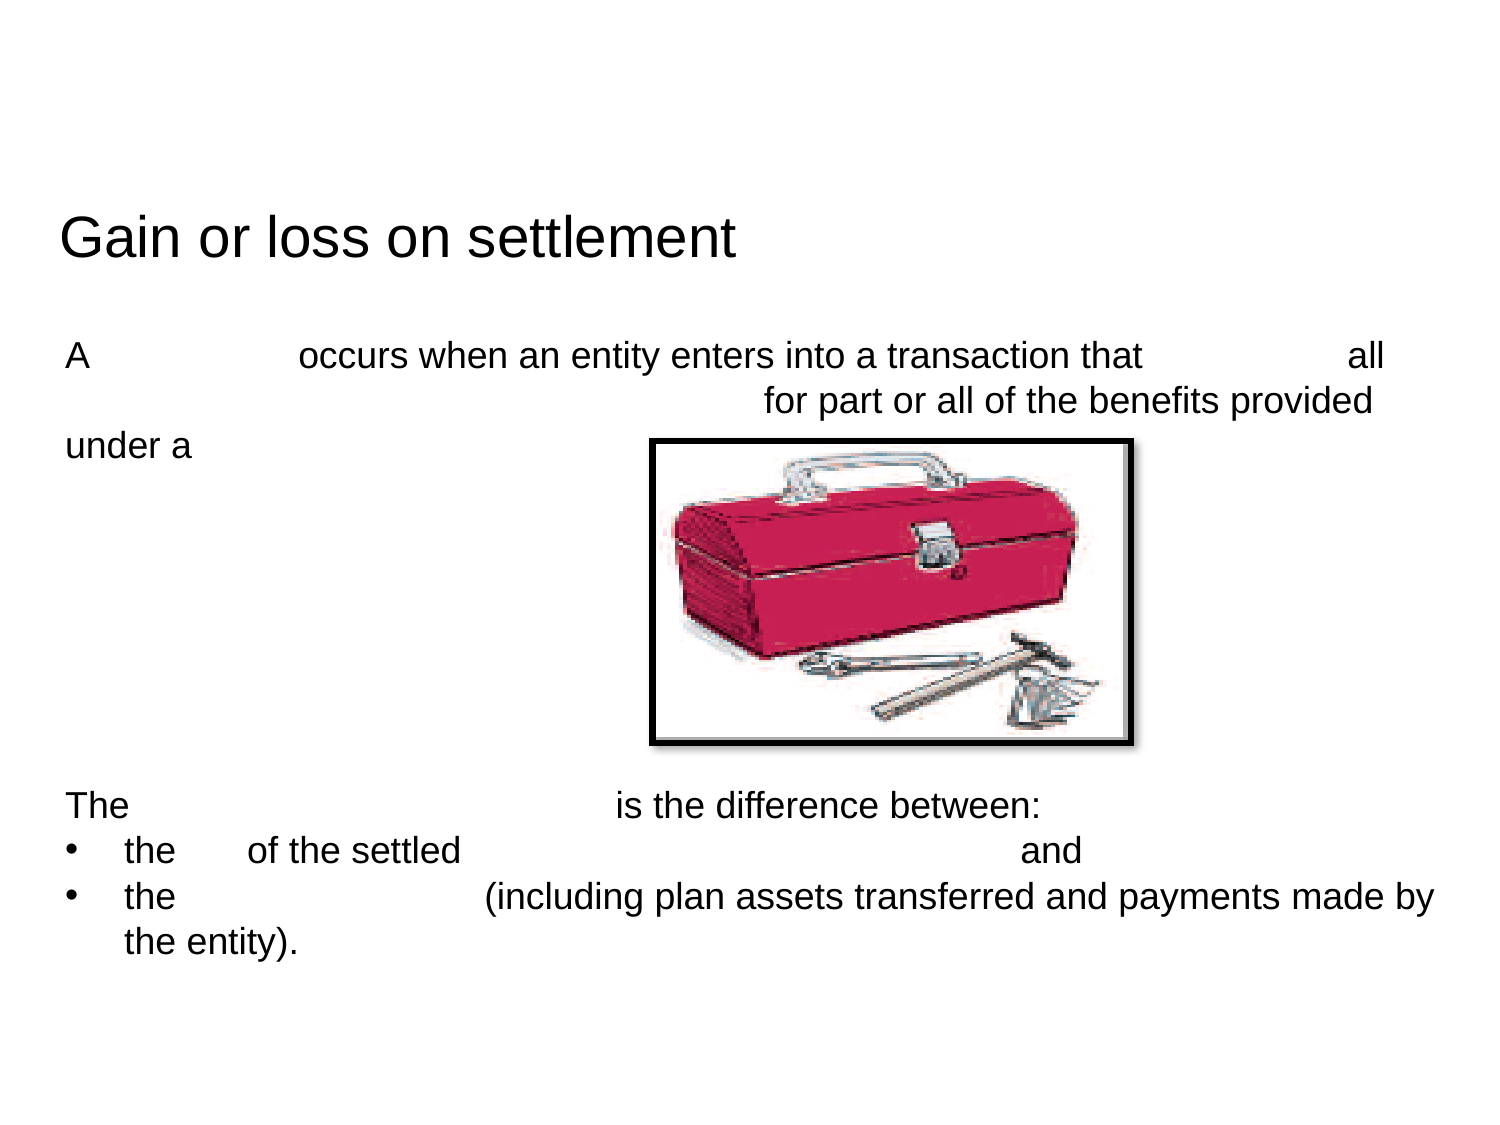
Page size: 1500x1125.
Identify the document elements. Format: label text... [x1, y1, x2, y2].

list A settlement occurs when an entity enters into a transaction that eliminates all further legal or constructive obligation for part or all of the benefits provided under a DB plan. The gain or loss on settlement is the difference between: the PV of the settled DBO on the date of settlement and the settlement price (including plan assets transferred and payments made by the entity). [64, 330, 1448, 1048]
picture [655, 444, 1129, 740]
title DB plan STEP 6 Gain or loss on settlement [58, 58, 1442, 296]
